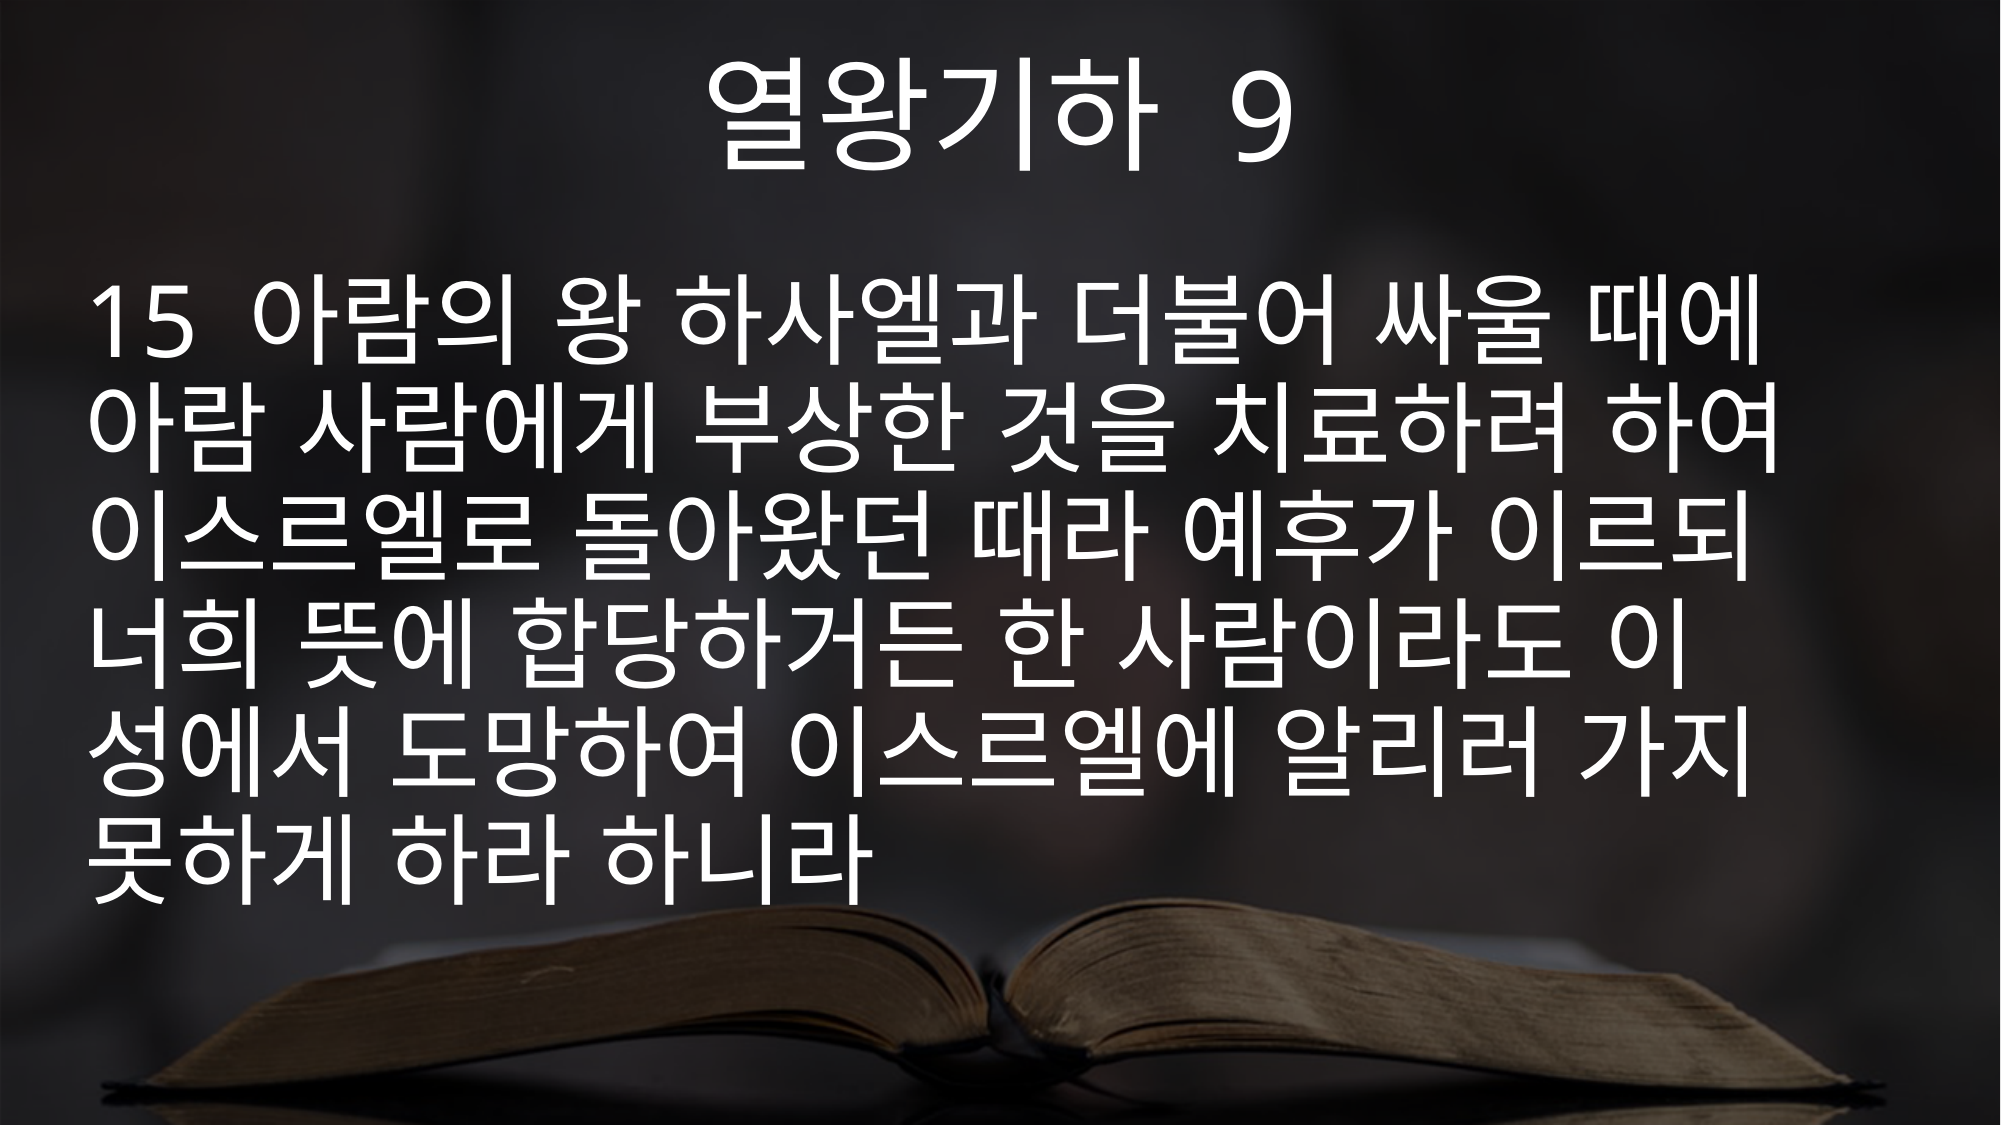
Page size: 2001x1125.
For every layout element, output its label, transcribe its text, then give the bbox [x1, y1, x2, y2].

list 15 아람의 왕 하사엘과 더불어 싸울 때에 아람 사람에게 부상한 것을 치료하려 하여 이스르엘로 돌아왔던 때라 예후가 이르되 너희 뜻에 합당하거든 한 사람이라도 이 성에서 도망하여 이스르엘에 알리러 가지 못하게 하라 하니라 [69, 263, 1953, 423]
footer 열왕기하 9 [0, 32, 2000, 192]
picture [0, 0, 2001, 1125]
